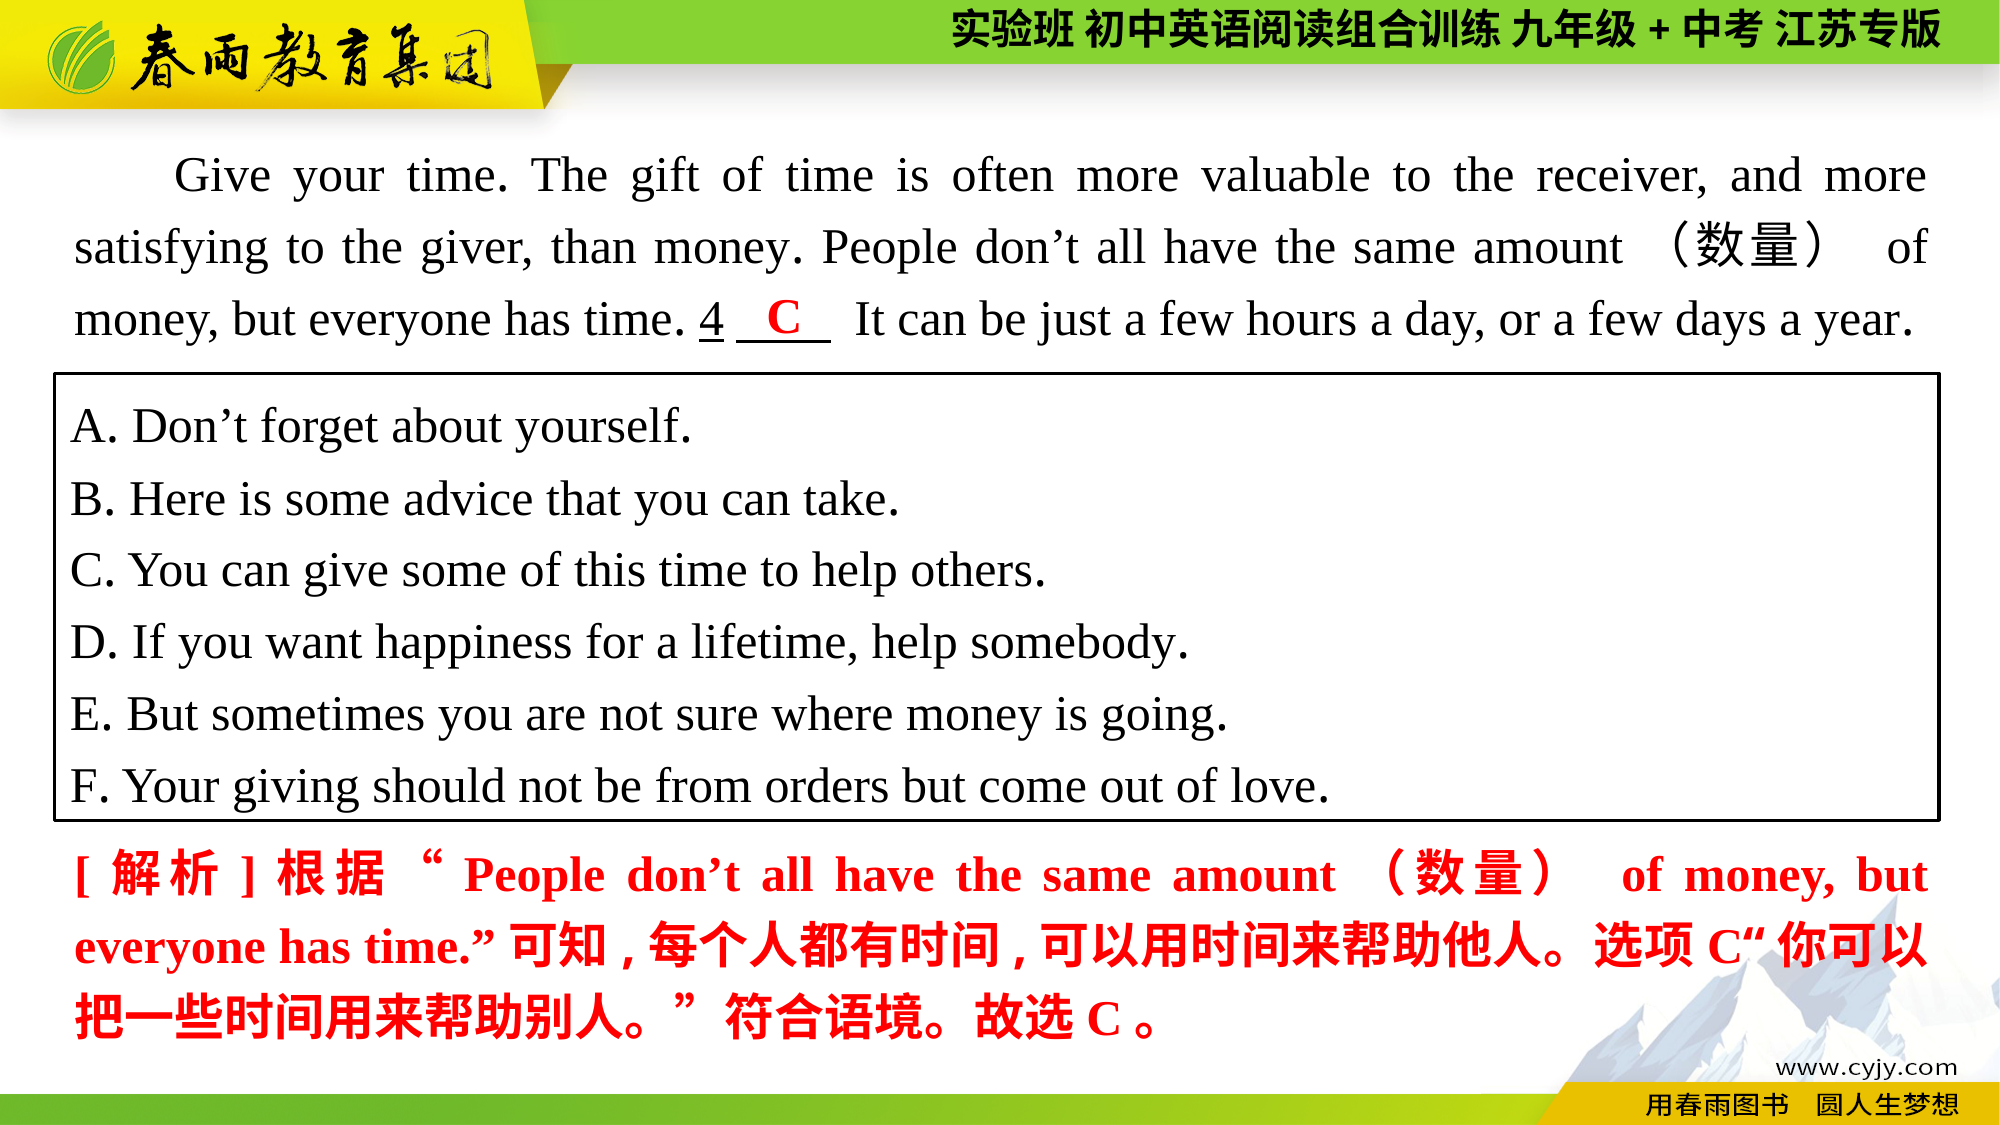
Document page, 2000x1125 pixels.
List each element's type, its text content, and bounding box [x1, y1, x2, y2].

list Give your time. The gift of time is often more valuable to the receiver, and more satisfying to the giver, than money. People don’t all have the same amount（数量） of money, but everyone has time. 4 It can be just a few hours a day, or a few days a year. [59, 122, 1944, 349]
text_box A. Don’t forget about yourself. B. Here is some advice that you can take. C. You can give some of this time to help others. D. If you want happiness for a lifetime, help somebody. E. But sometimes you are not sure where money is going. F. Your giving should not be from orders but come out of love. [54, 373, 1939, 821]
picture [0, 0, 2000, 1125]
text_box C [739, 264, 818, 352]
text_box [解析]根据“People don’t all have the same amount（数量） of money, but everyone has time.”可知,每个人都有时间,可以用时间来帮助他人。选项C“你可以把一些时间用来帮助别人。”符合语境。故选C。 [59, 822, 1944, 1054]
